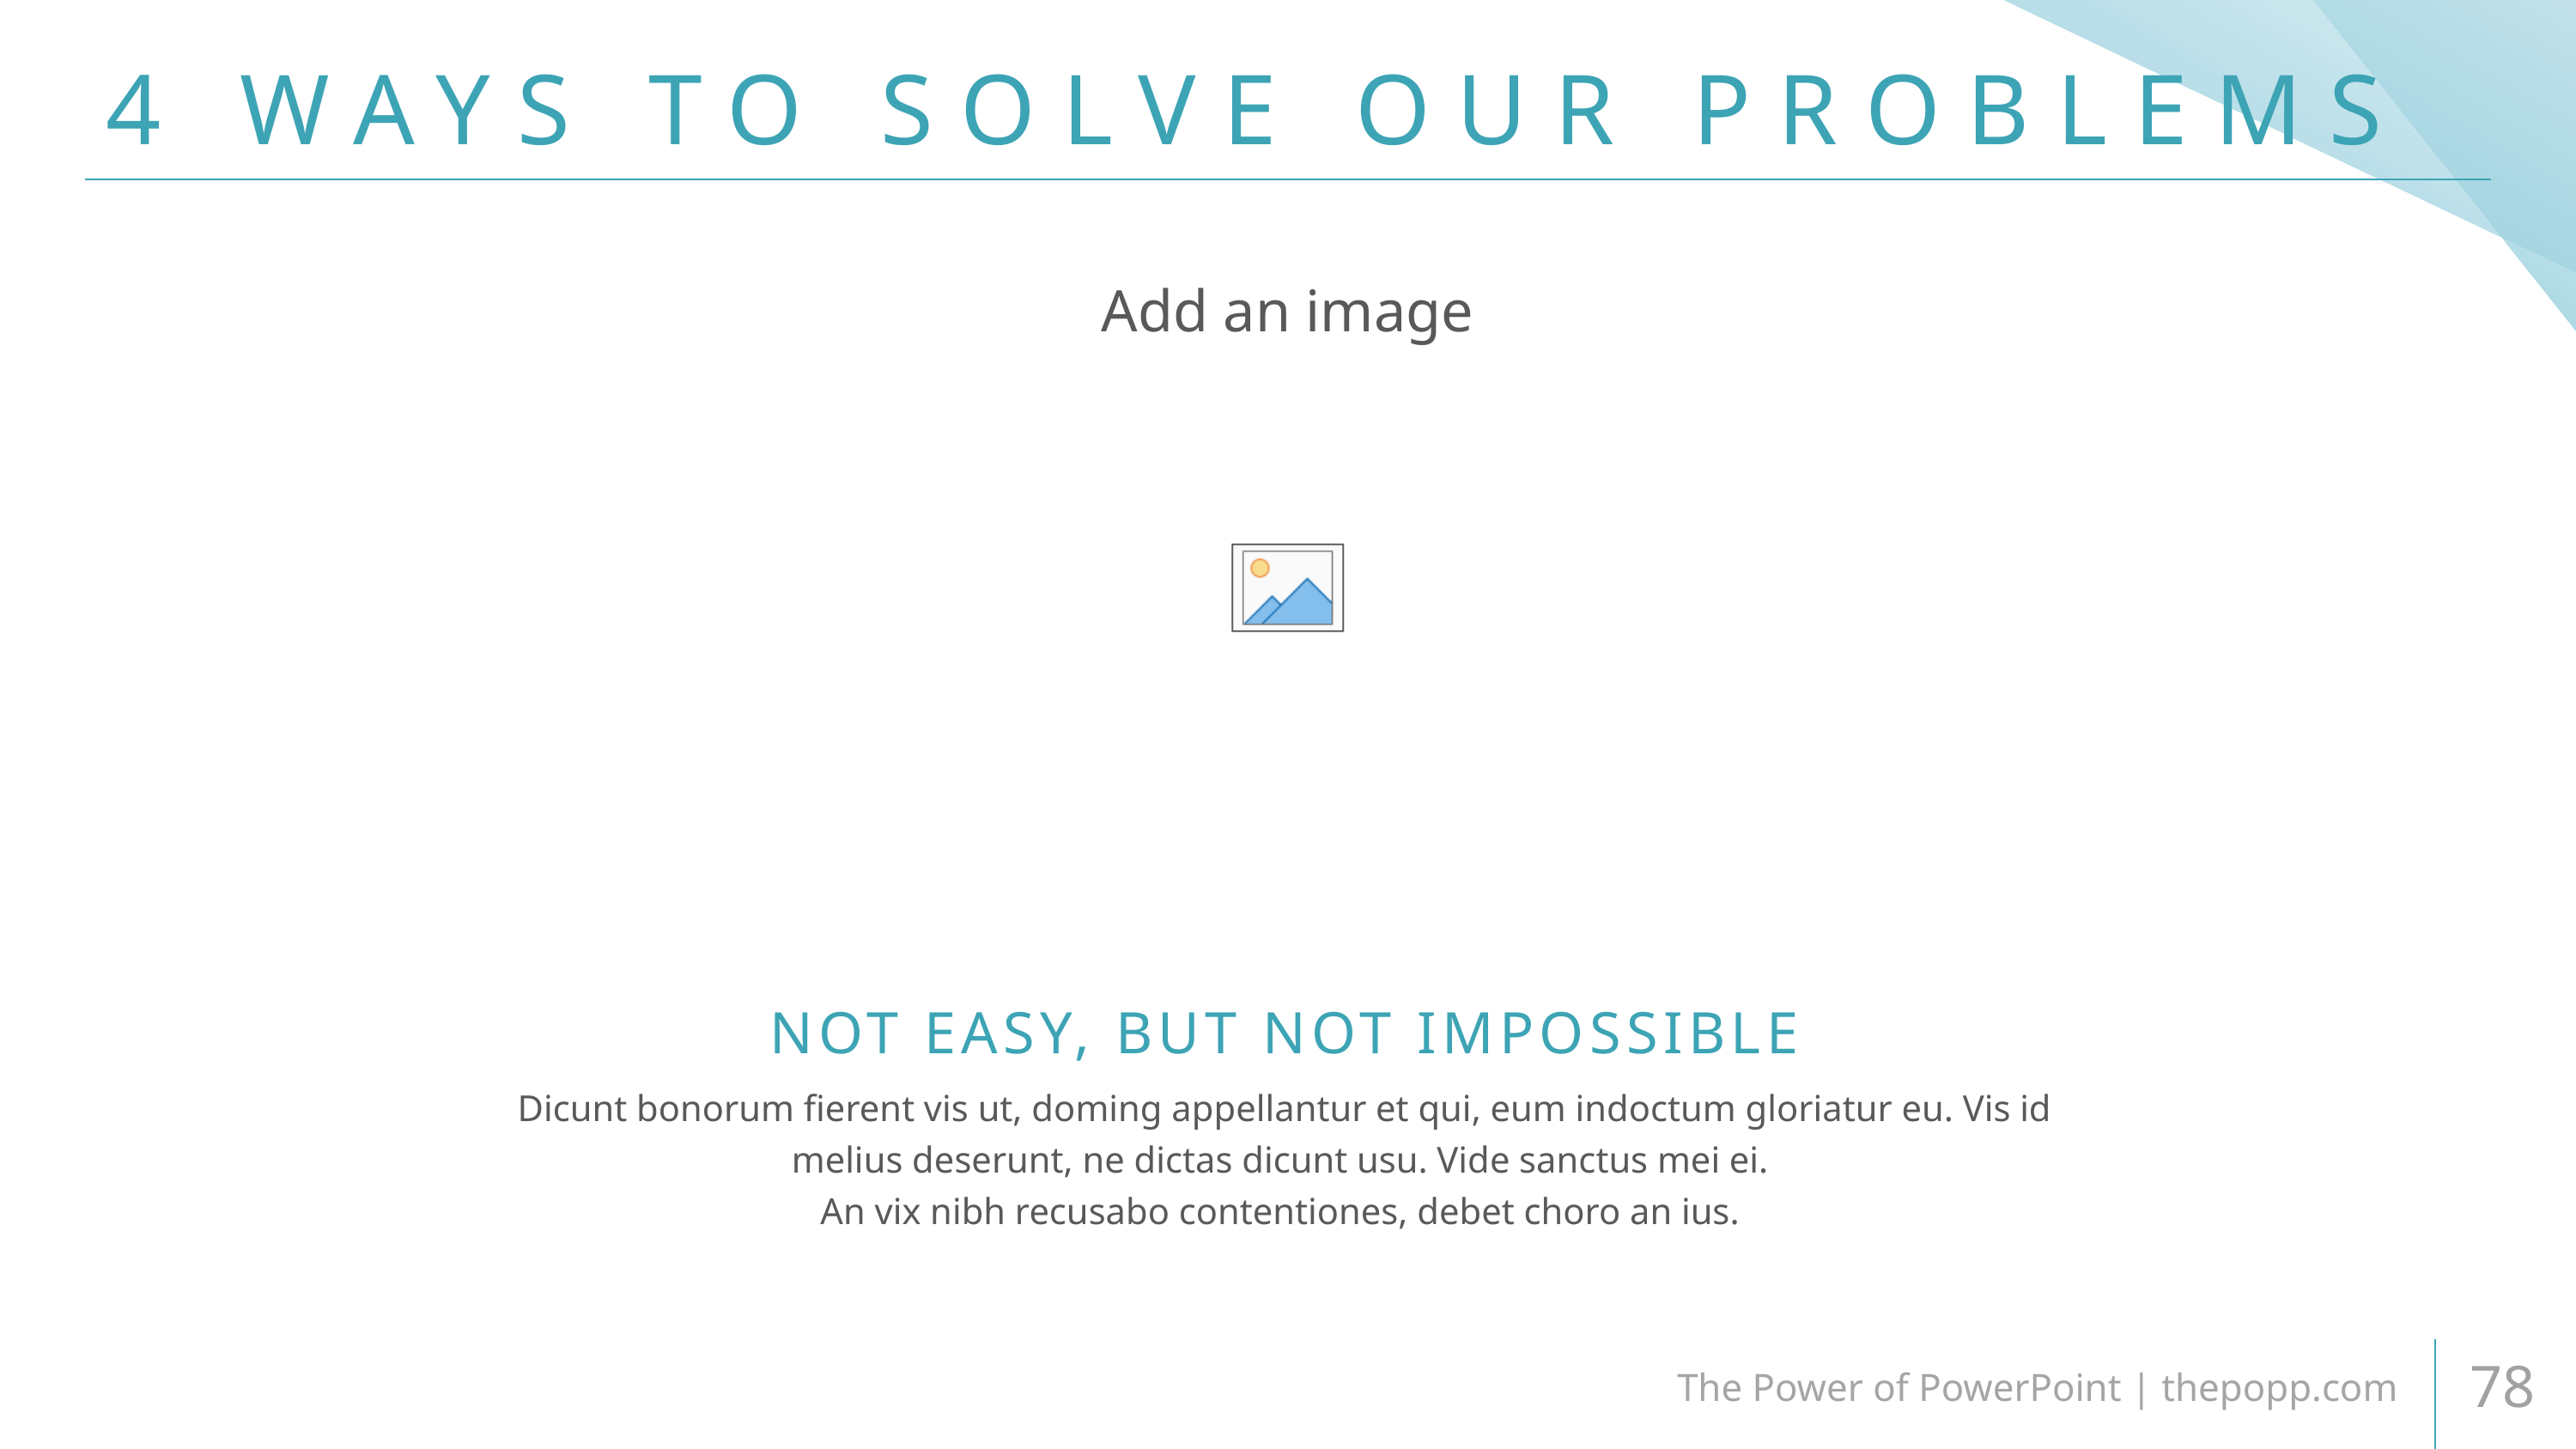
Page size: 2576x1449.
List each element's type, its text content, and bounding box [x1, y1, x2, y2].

slide_number 78 [2446, 1350, 2575, 1428]
list Dicunt bonorum fierent vis ut, doming appellantur et qui, eum indoctum gloriatur eu. Vis id melius deserunt, ne dictas dicunt usu. Vide sanctus mei ei. An vix nibh recusabo contentiones, debet choro an ius. [444, 1081, 2125, 1295]
list NOT EASY, BUT NOT IMPOSSIBLE [444, 971, 2125, 1081]
footer The Power of PowerPoint | thepopp.com [1326, 1350, 2421, 1428]
picture [0, 267, 2576, 909]
title 4 WAYS TO SOLVE OUR PROBLEMS [83, 27, 2442, 186]
